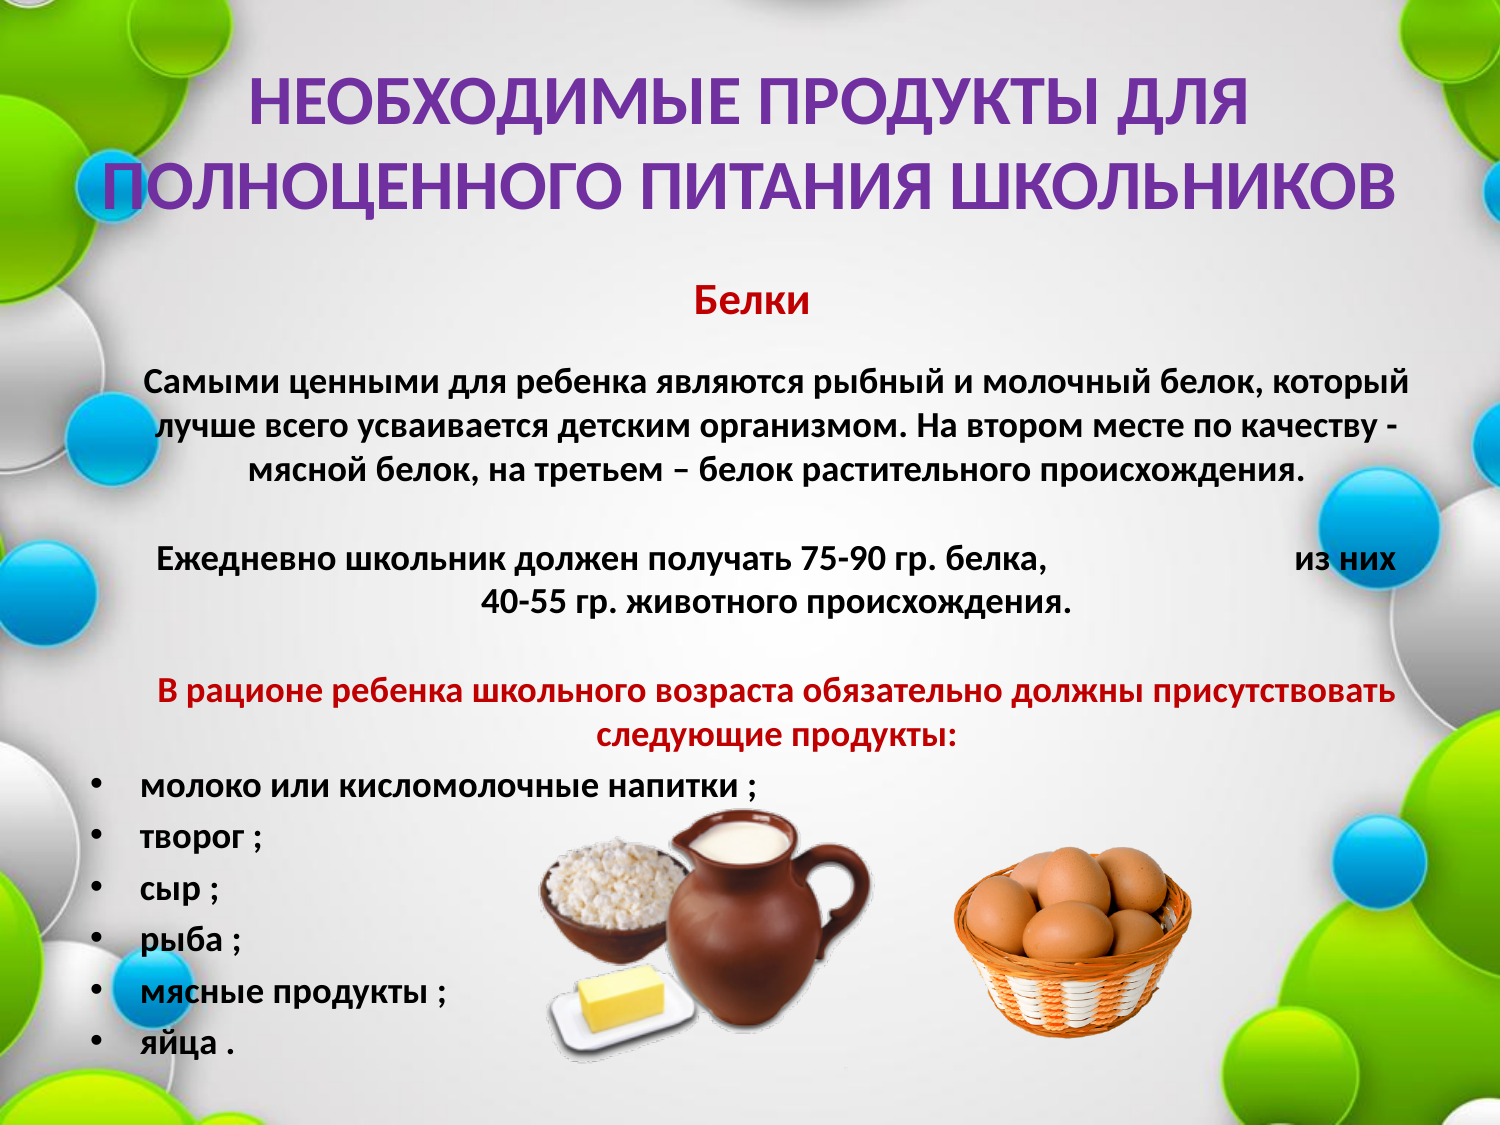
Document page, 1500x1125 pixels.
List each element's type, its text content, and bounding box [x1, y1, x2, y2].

picture [0, 0, 1500, 1125]
title Необходимые продукты для полноценного питания школьников [75, 45, 1425, 233]
list Белки Самыми ценными для ребенка являются рыбный и молочный белок, который лучше всего усваивается детским организмом. На втором месте по качеству - мясной белок, на третьем – белок растительного происхождения. Ежедневно школьник должен получать 75-90 гр. белка, из них 40-55 гр. животного происхождения. В рационе ребенка школьного возраста обязательно должны присутствовать следующие продукты: молоко или кисломолочные напитки ; творог ; сыр ; рыба ; мясные продукты ; яйца . [75, 262, 1430, 1079]
picture [948, 843, 1196, 1042]
